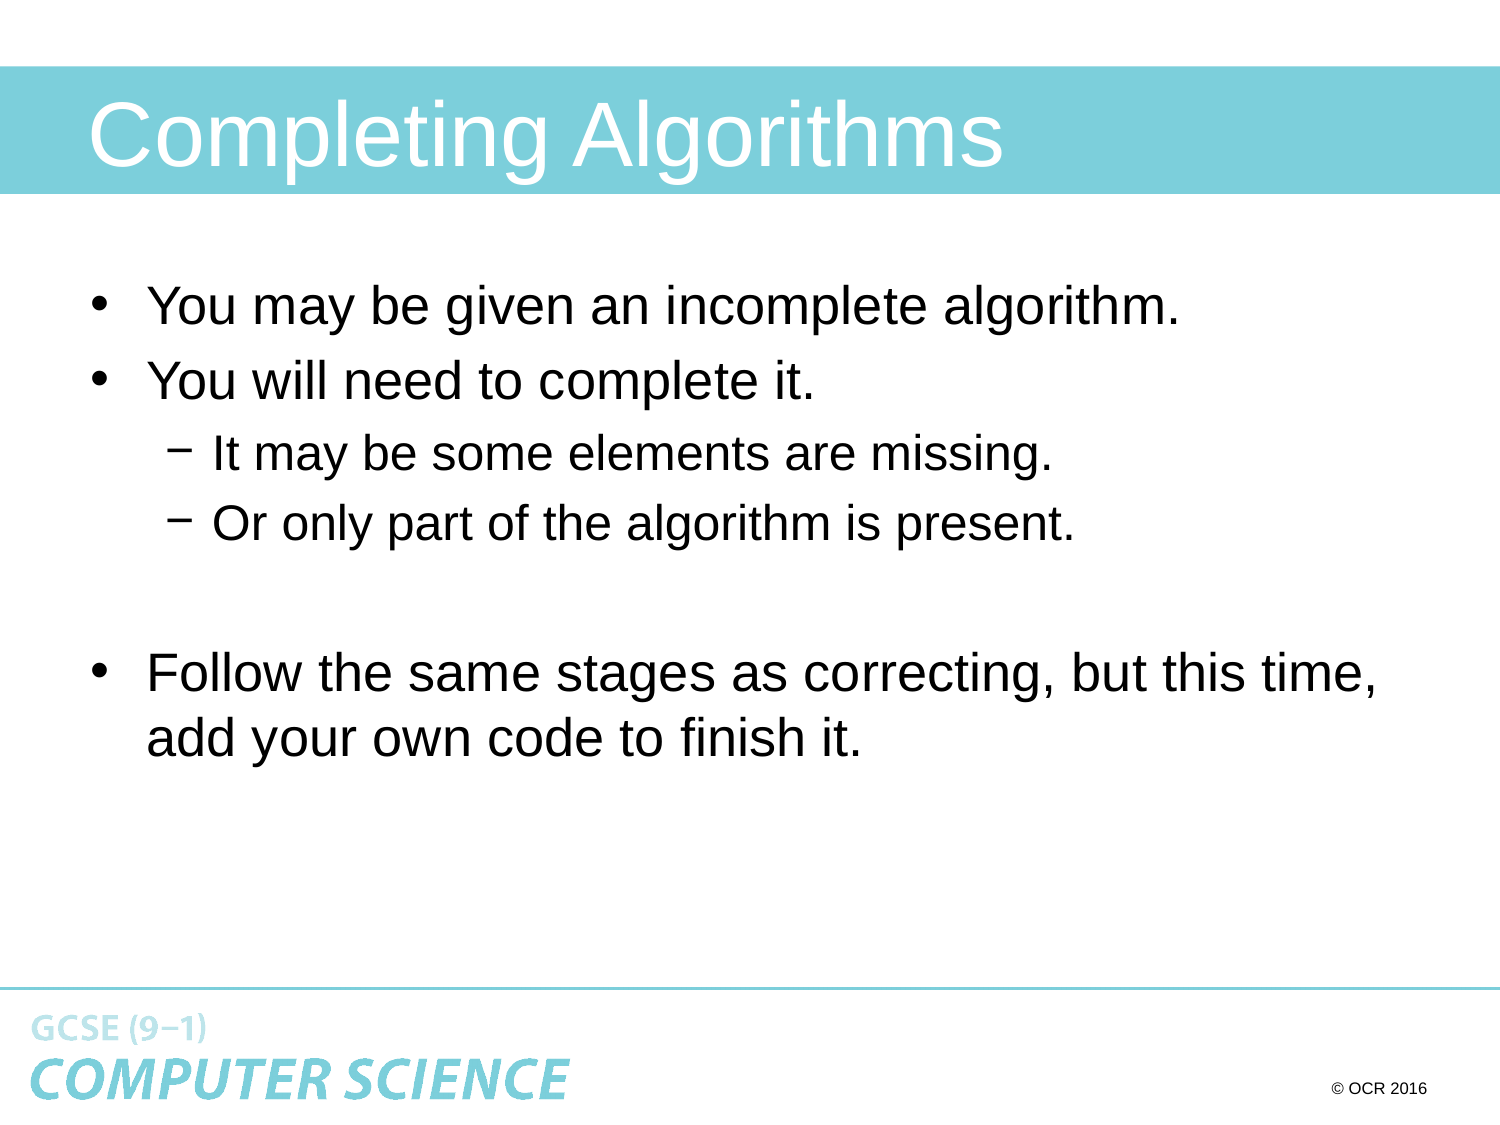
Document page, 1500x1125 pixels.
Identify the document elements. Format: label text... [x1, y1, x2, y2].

picture [0, 987, 1500, 1124]
title Completing Algorithms [0, 66, 1500, 194]
list You may be given an incomplete algorithm. You will need to complete it. It may be some elements are missing. Or only part of the algorithm is present. Follow the same stages as correcting, but this time, add your own code to finish it. [75, 262, 1425, 965]
